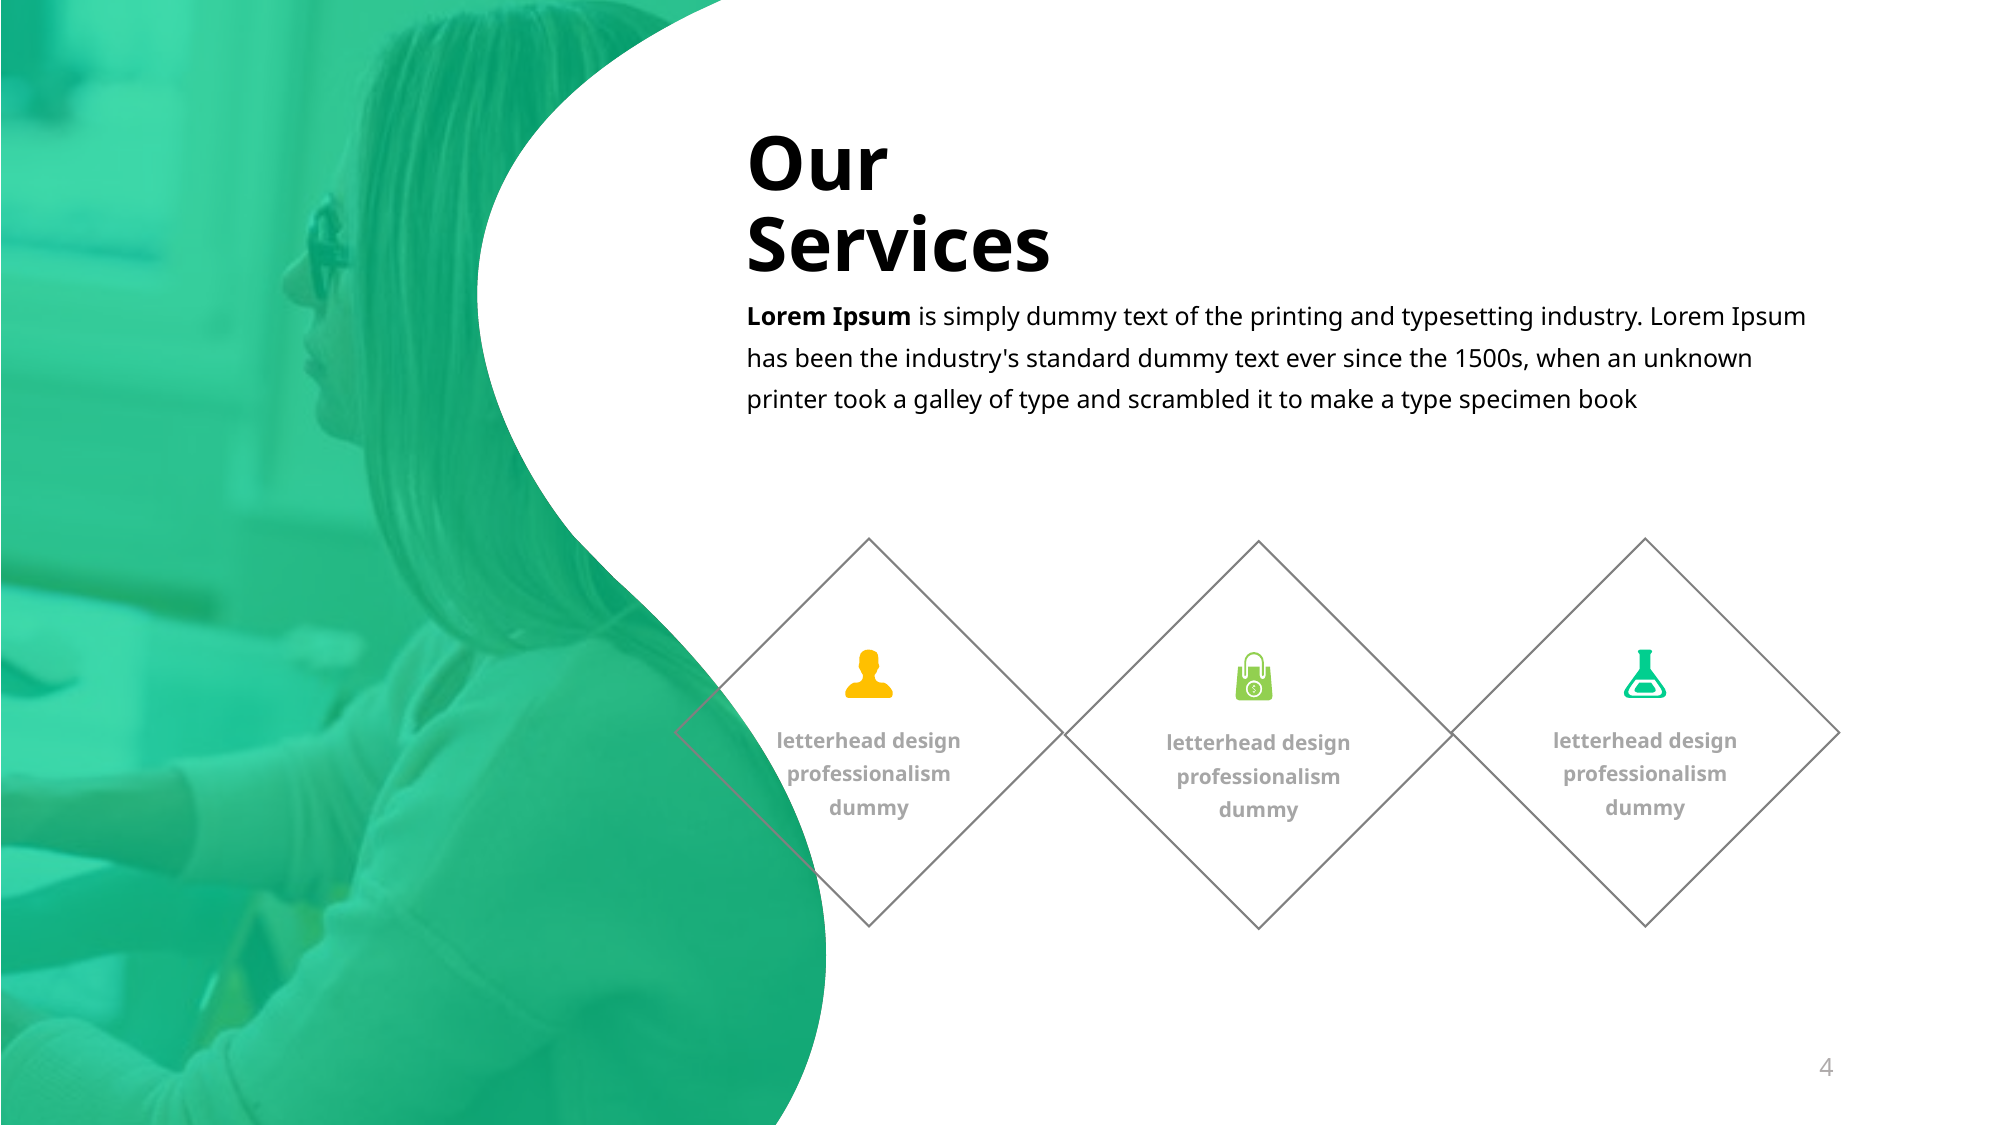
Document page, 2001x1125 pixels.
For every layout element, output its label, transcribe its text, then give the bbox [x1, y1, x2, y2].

title Our Services [826, 150, 1215, 263]
picture [1, 0, 826, 1125]
slide_number 4 [1790, 1042, 1863, 1094]
text_box letterhead design professionalism dummy [1539, 722, 1752, 816]
text_box [826, 537, 1065, 928]
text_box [1235, 651, 1273, 701]
text_box [1063, 539, 1453, 931]
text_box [762, 649, 976, 816]
text_box [1449, 537, 1841, 928]
text_box letterhead design professionalism dummy [1152, 725, 1365, 818]
text_box Lorem Ipsum is simply dummy text of the printing and typesetting industry. Lorem Ipsum has been the industry's standard dummy text ever since the 1500s, when an unknown printer took a galley of type and scrambled it to make a type specimen book [826, 281, 1841, 422]
